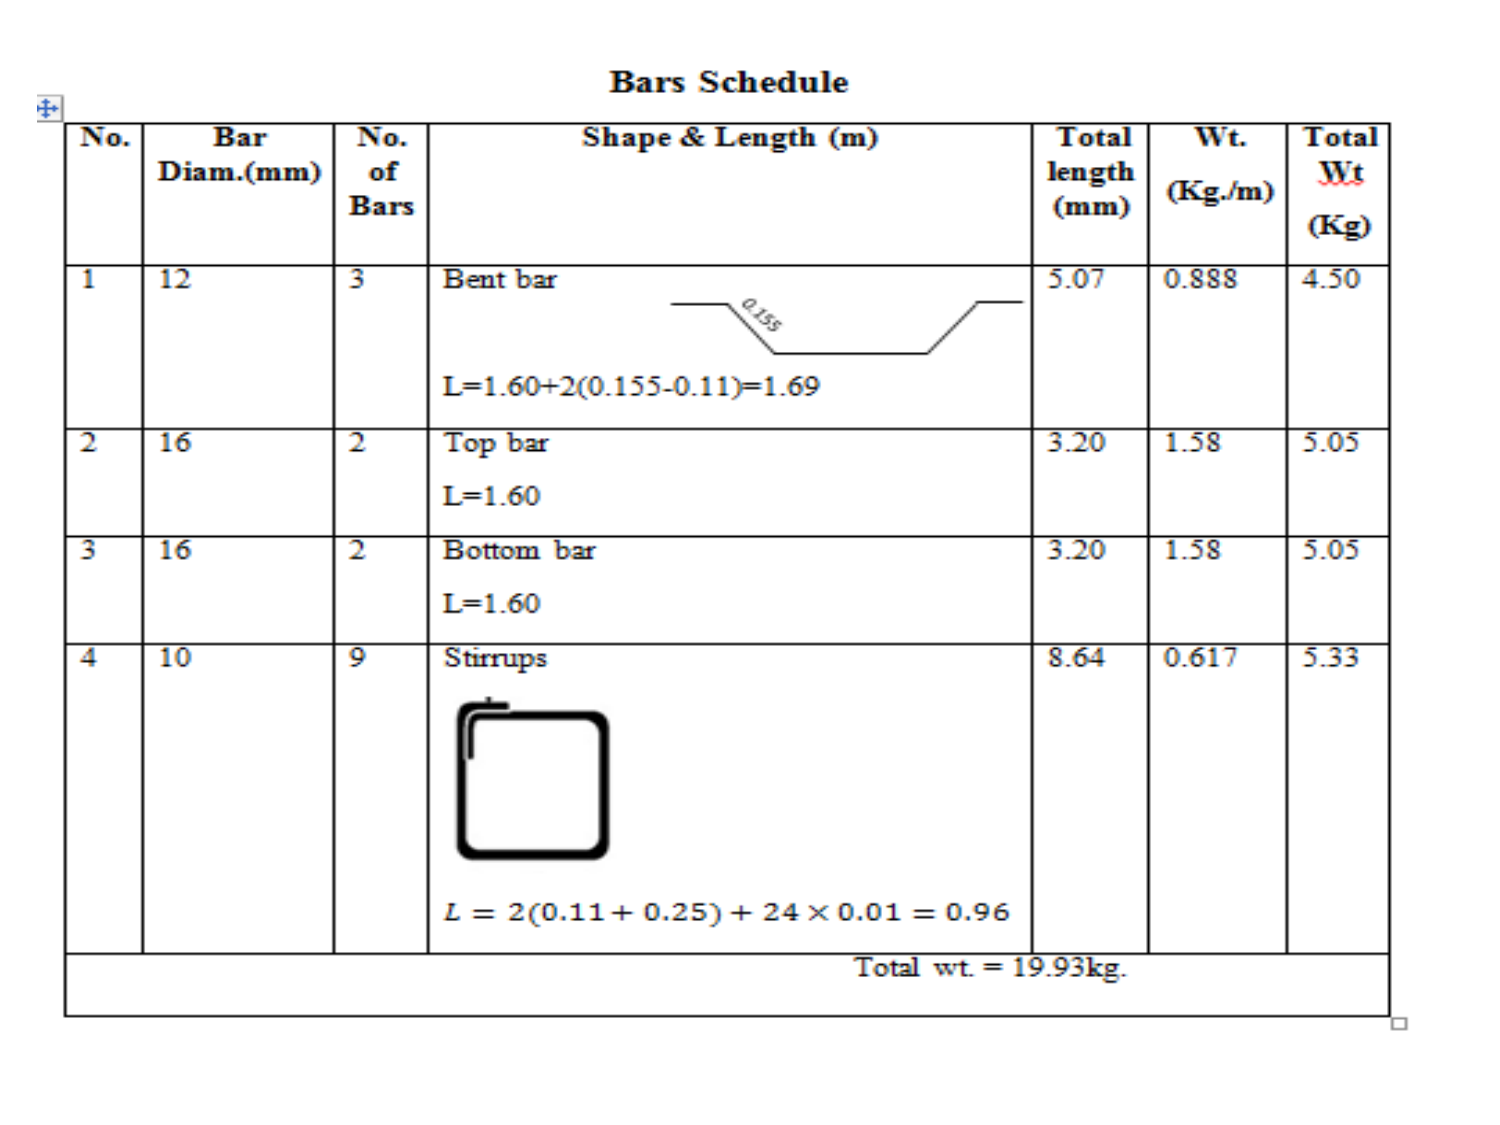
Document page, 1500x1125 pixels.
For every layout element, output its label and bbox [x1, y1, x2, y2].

list [37, 37, 1426, 1063]
